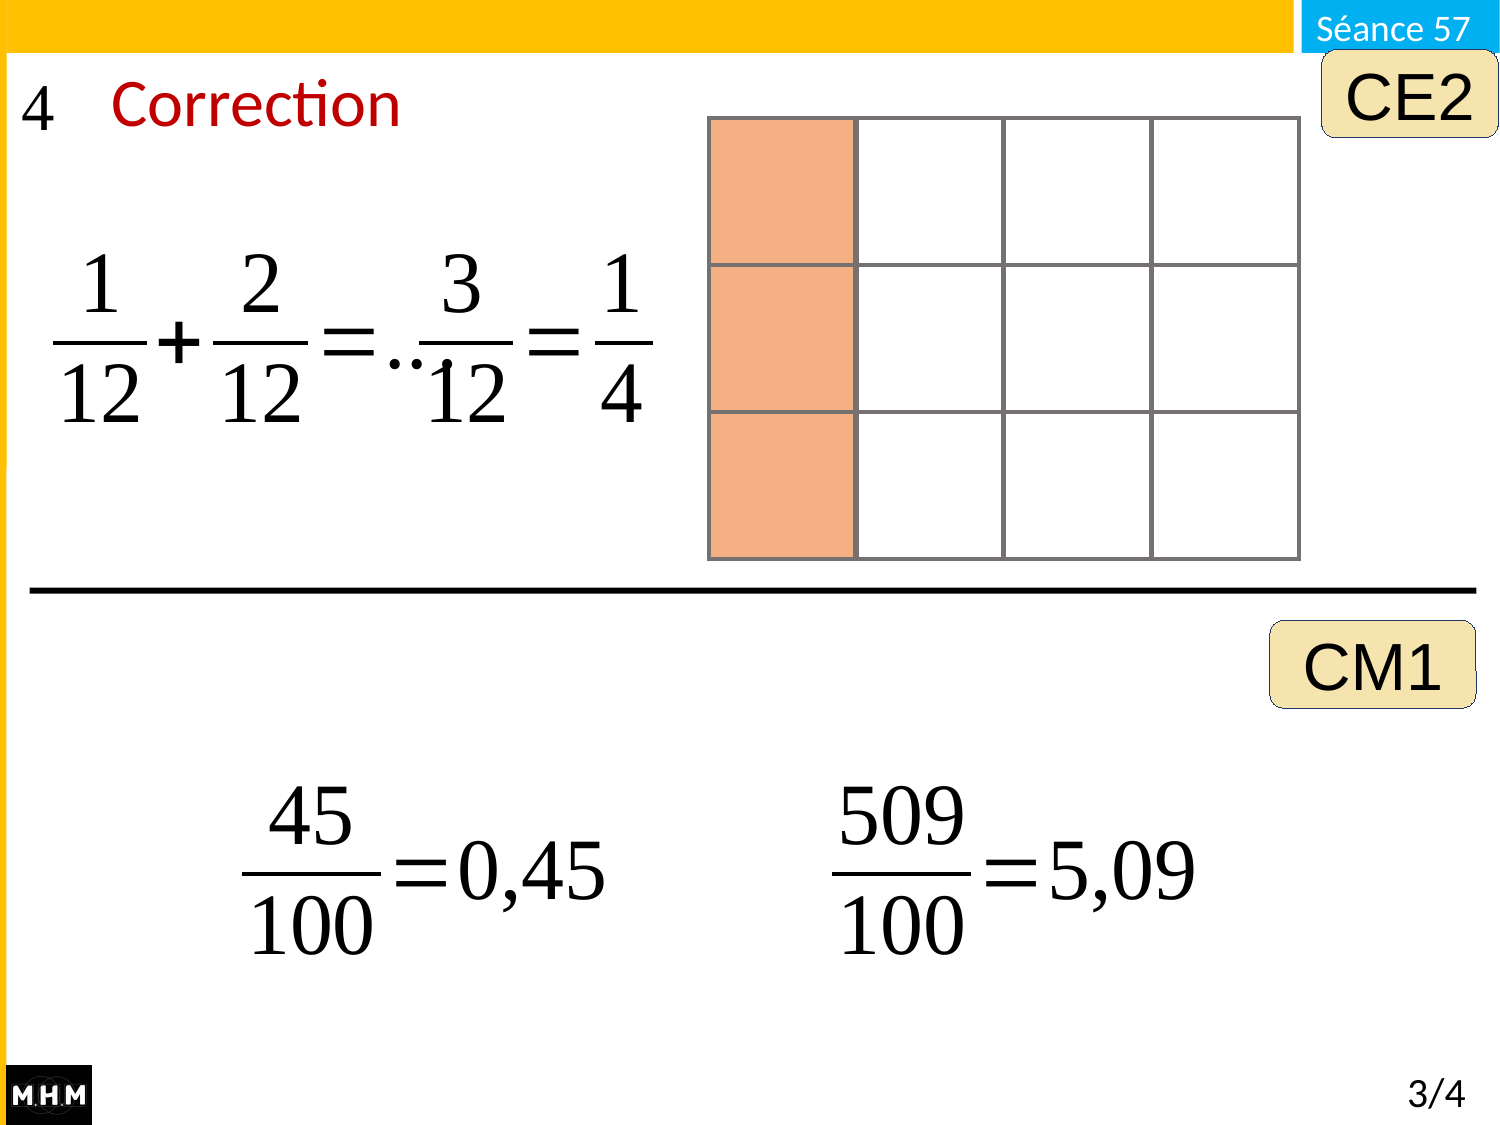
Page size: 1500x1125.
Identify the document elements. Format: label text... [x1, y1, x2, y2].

list 3/4 [1373, 1064, 1500, 1125]
picture [6, 1065, 92, 1125]
text_box CM1 [1269, 620, 1477, 709]
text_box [708, 117, 1300, 560]
text_box Correction [96, 60, 480, 149]
text_box CE2 [1321, 49, 1499, 138]
